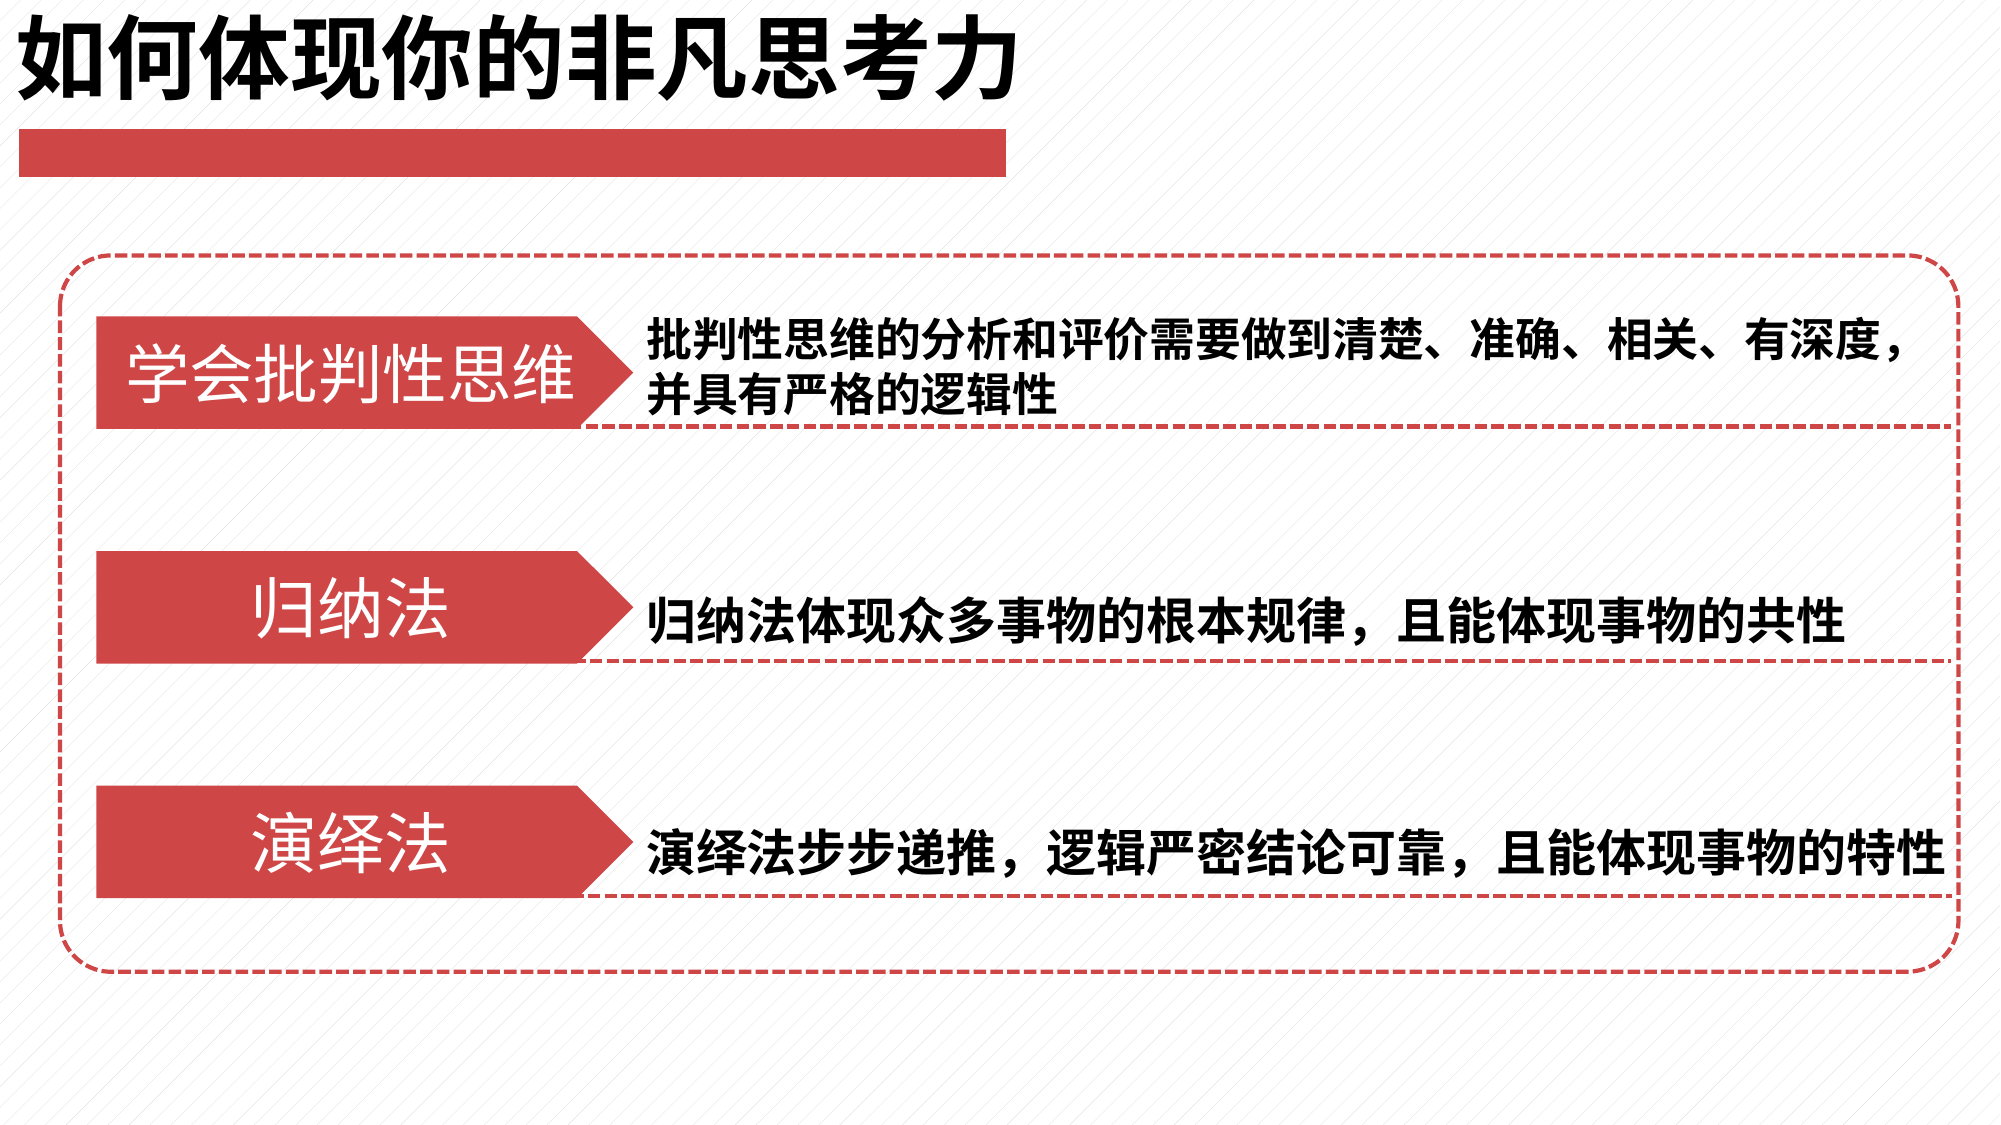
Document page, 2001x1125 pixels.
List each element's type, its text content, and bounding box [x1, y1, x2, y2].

title 如何体现你的非凡思考力 [0, 0, 1042, 125]
text_box [58, 254, 1960, 973]
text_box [96, 303, 1992, 899]
